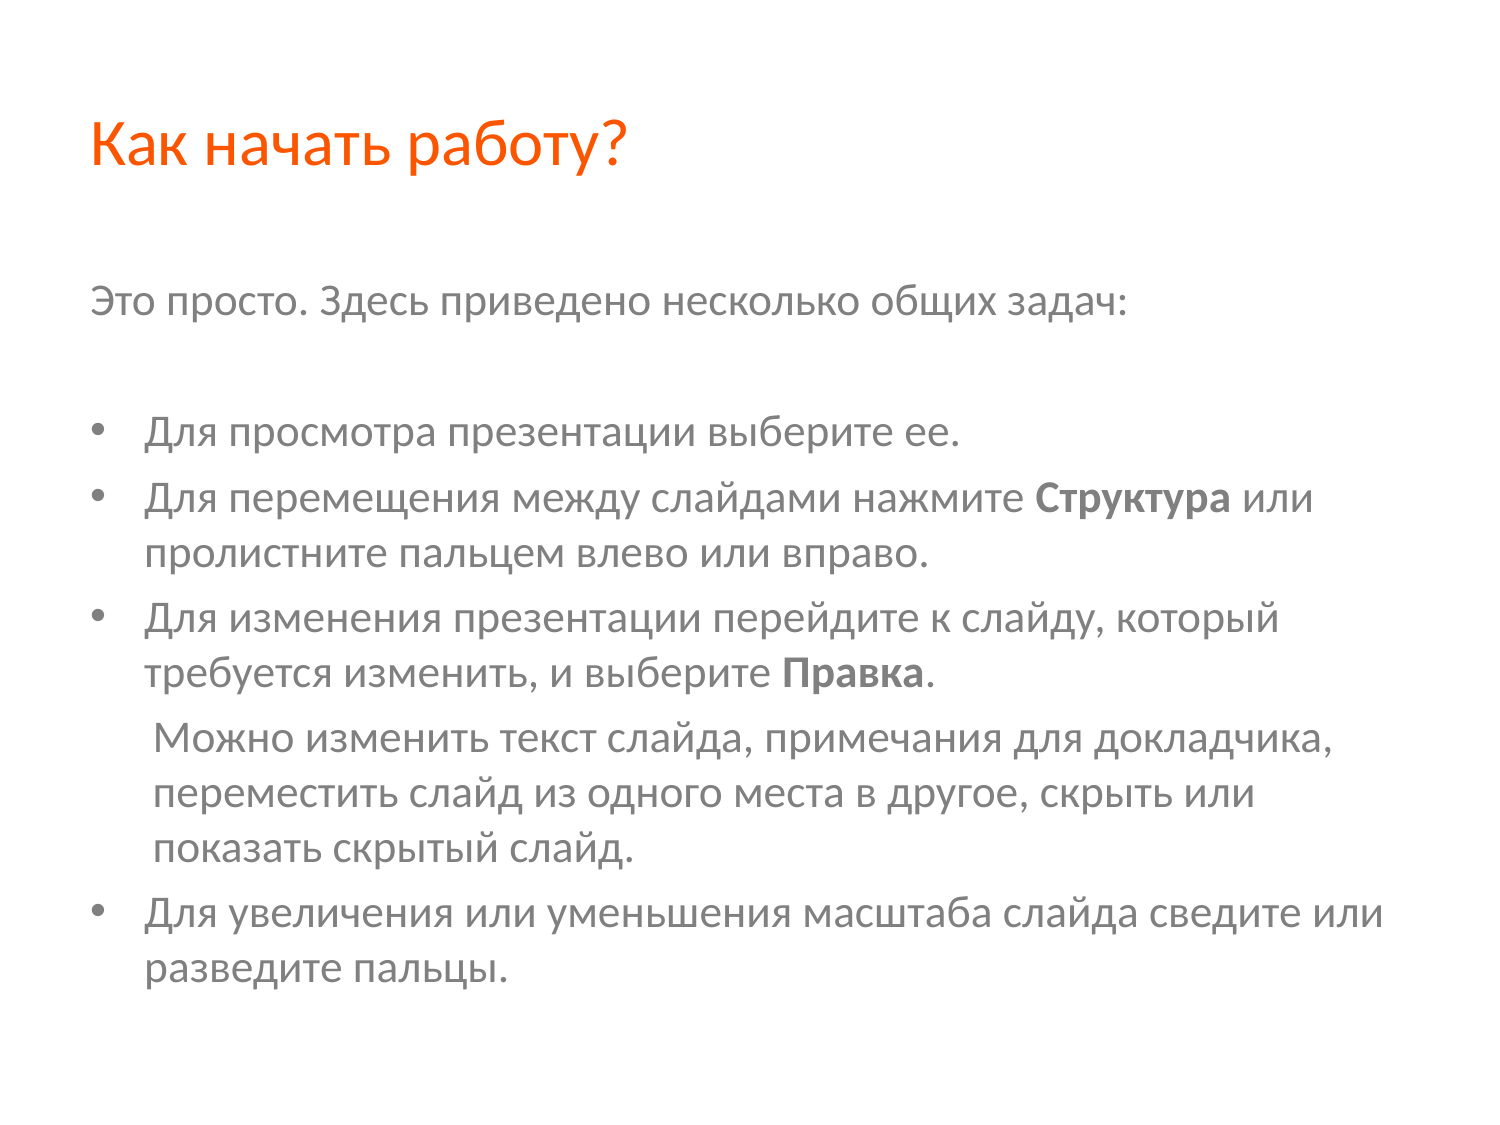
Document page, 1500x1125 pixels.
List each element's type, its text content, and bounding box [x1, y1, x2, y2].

list Это просто. Здесь приведено несколько общих задач: Для просмотра презентации выберите ее. Для перемещения между слайдами нажмите Структура или пролистните пальцем влево или вправо. Для изменения презентации перейдите к слайду, который требуется изменить, и выберите Правка. Можно изменить текст слайда, примечания для докладчика, переместить слайд из одного места в другое, скрыть или показать скрытый слайд. Для увеличения или уменьшения масштаба слайда сведите или разведите пальцы. [75, 262, 1425, 1005]
title Как начать работу? [75, 45, 1425, 233]
